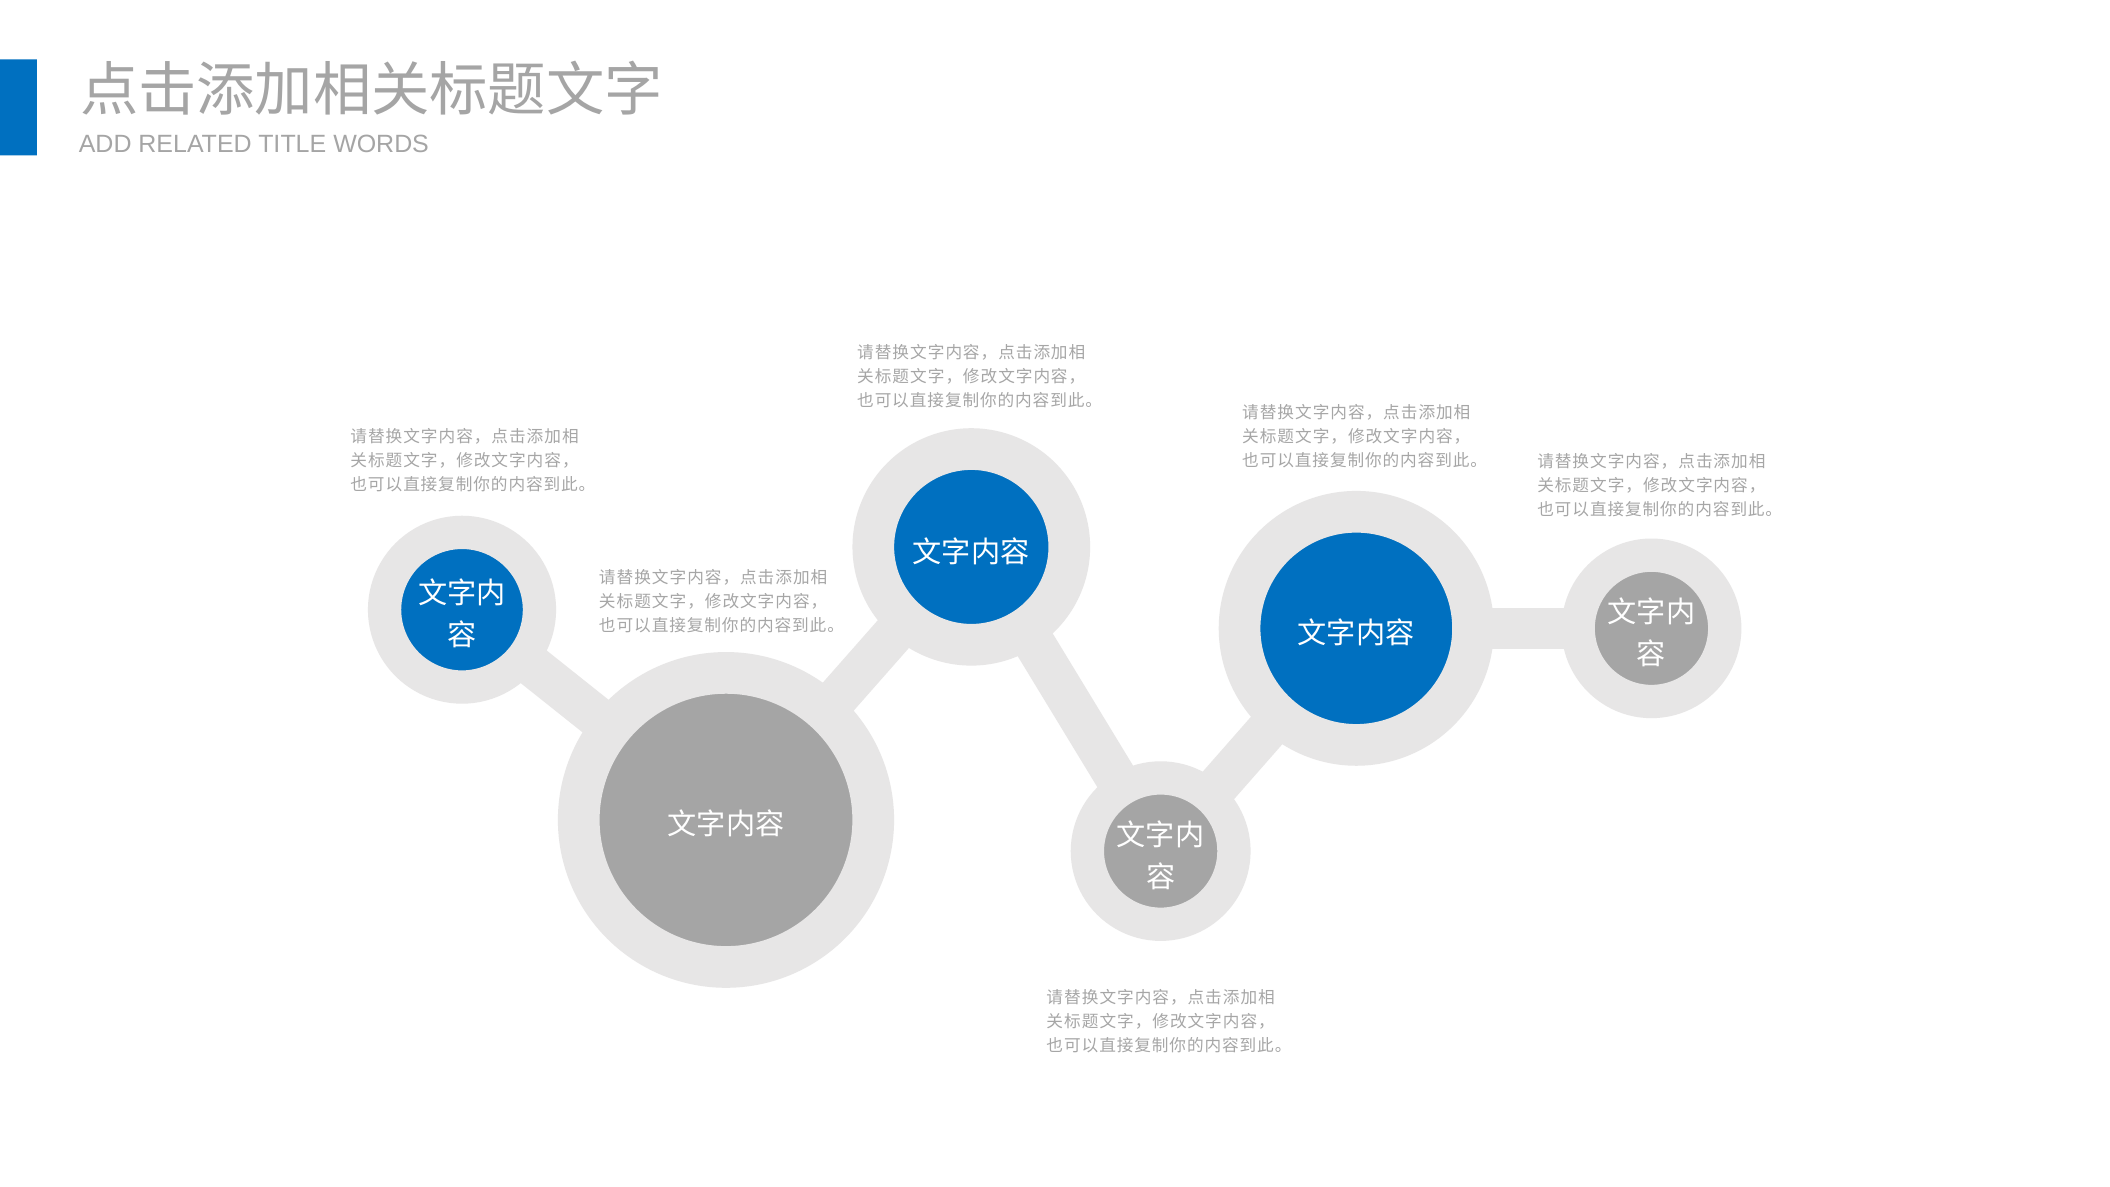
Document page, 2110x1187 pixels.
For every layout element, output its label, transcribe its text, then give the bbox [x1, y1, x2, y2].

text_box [971, 539, 1161, 852]
text_box 请替换文字内容，点击添加相关标题文字，修改文字内容，也可以直接复制你的内容到此。 [857, 337, 1086, 410]
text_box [461, 609, 726, 820]
text_box 文字内容 [384, 532, 540, 688]
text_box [725, 543, 971, 825]
text_box 请替换文字内容，点击添加相关标题文字，修改文字内容，也可以直接复制你的内容到此。 [1242, 397, 1471, 470]
text_box 文字内容 [1239, 511, 1474, 745]
text_box 请替换文字内容，点击添加相关标题文字，修改文字内容，也可以直接复制你的内容到此。 [1046, 983, 1275, 1056]
text_box [0, 58, 38, 157]
text_box 文字内容 [1578, 555, 1725, 702]
text_box ADD RELATED TITLE WORDS [62, 119, 446, 166]
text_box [1161, 628, 1357, 852]
text_box 请替换文字内容，点击添加相关标题文字，修改文字内容，也可以直接复制你的内容到此。 [350, 422, 580, 495]
text_box 请替换文字内容，点击添加相关标题文字，修改文字内容，也可以直接复制你的内容到此。 [598, 562, 725, 609]
text_box 文字内容 [1087, 852, 1234, 925]
text_box 文字内容 [873, 449, 1069, 543]
text_box 文字内容 [578, 820, 874, 967]
text_box 点击添加相关标题文字 [64, 43, 679, 130]
text_box 请替换文字内容，点击添加相关标题文字，修改文字内容，也可以直接复制你的内容到此。 [1537, 447, 1766, 519]
